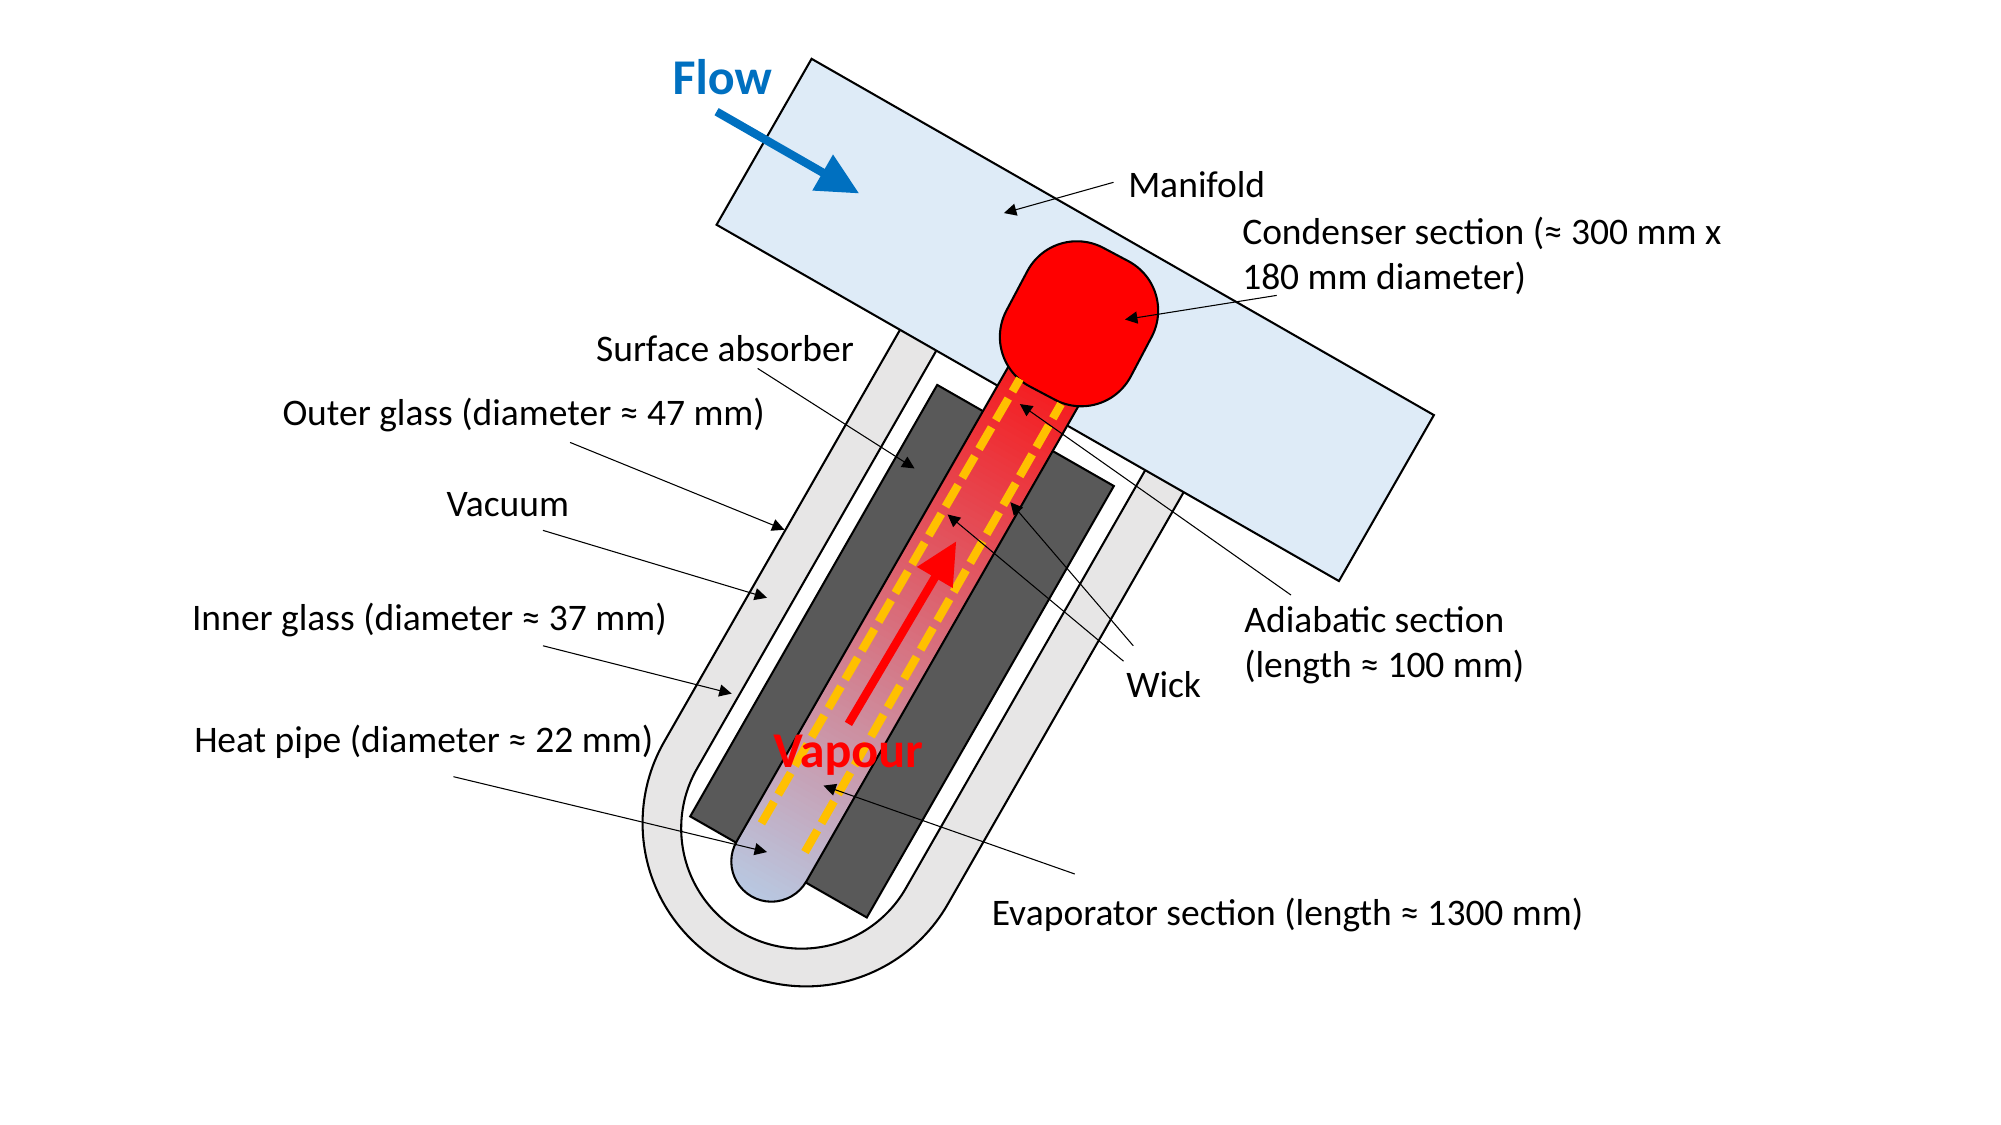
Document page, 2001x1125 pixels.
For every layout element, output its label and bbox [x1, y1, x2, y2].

text_box [177, 37, 1741, 1019]
